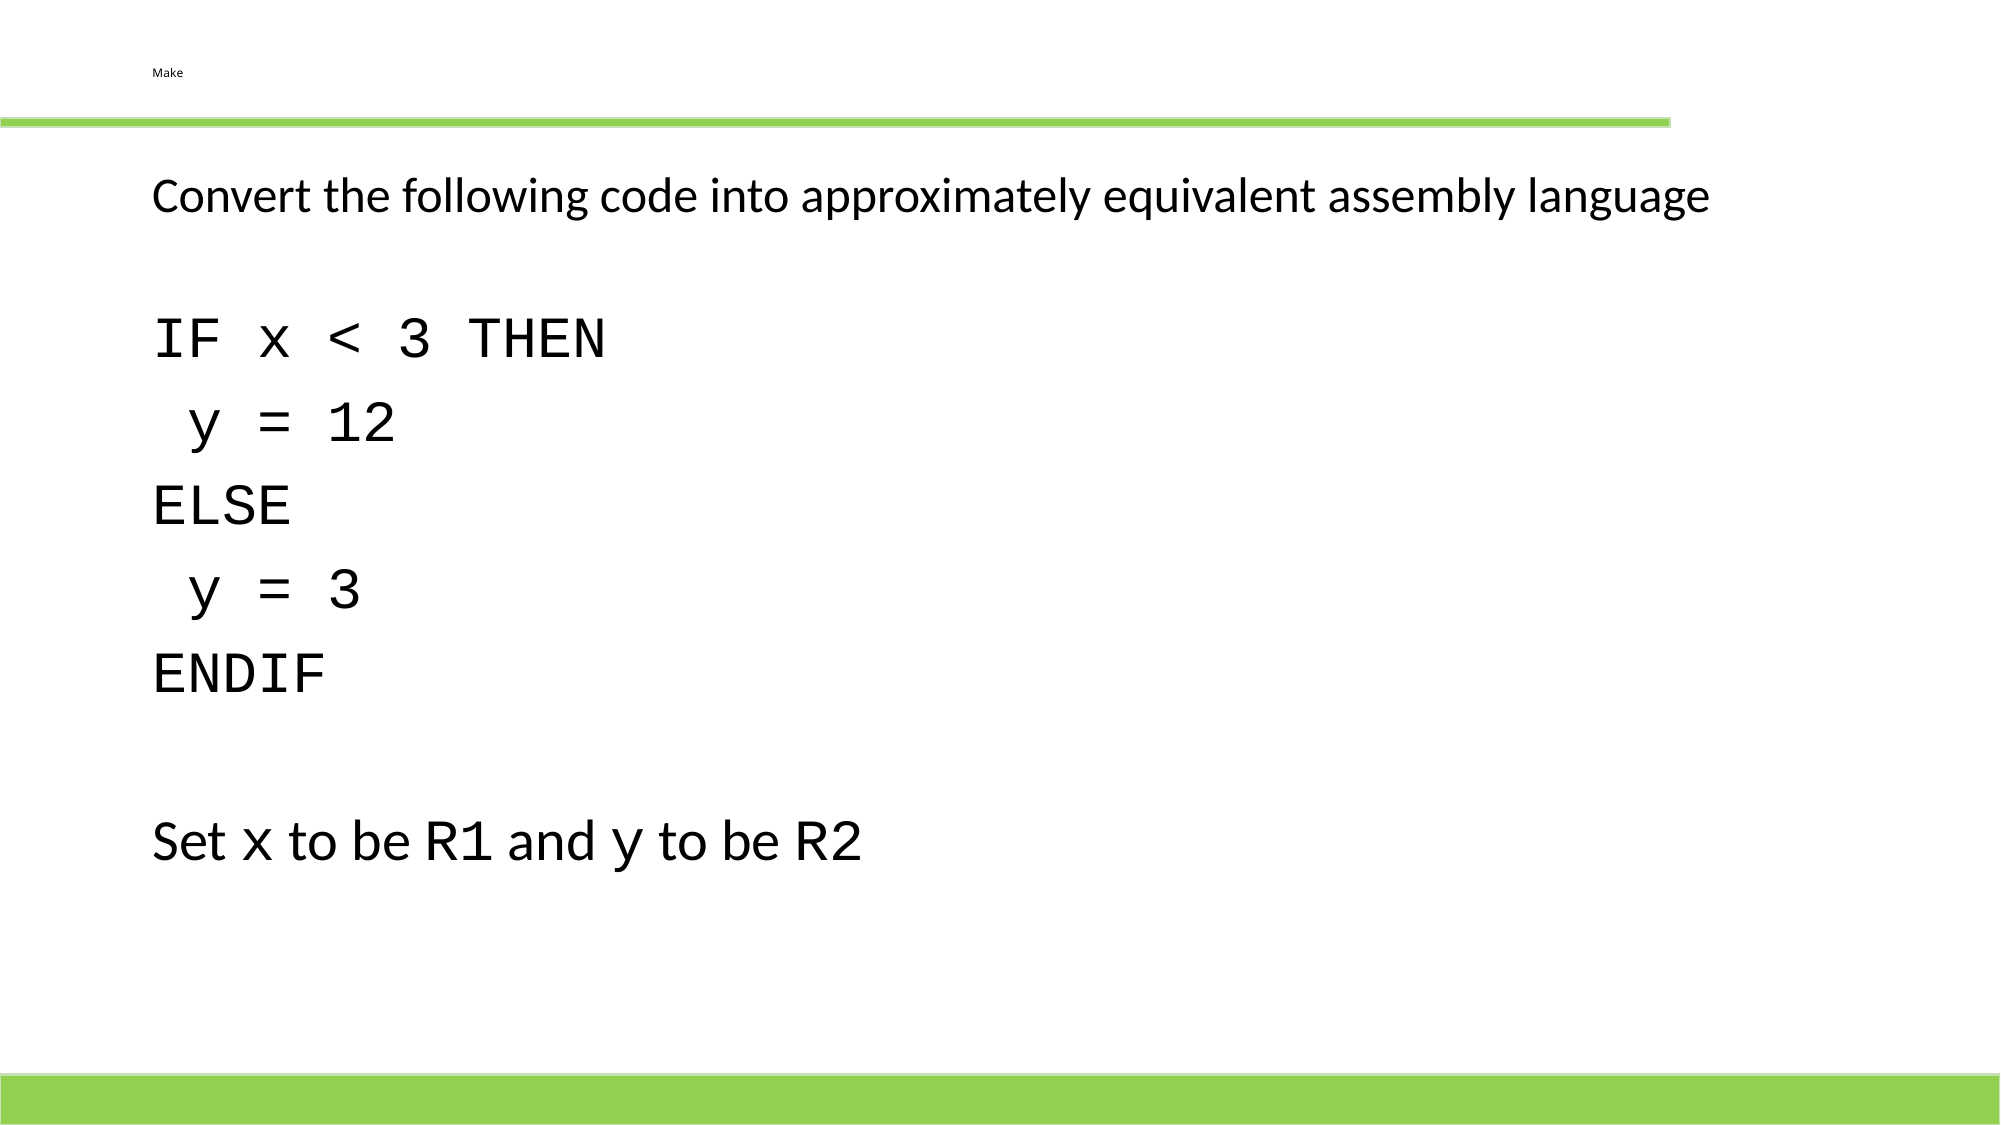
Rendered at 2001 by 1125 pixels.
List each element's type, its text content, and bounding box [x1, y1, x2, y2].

title Make [137, 59, 1863, 89]
text_box Convert the following code into approximately equivalent assembly language [137, 154, 1863, 230]
list IF x < 3 THEN y = 12 ELSE y = 3 ENDIF Set x to be R1 and y to be R2 [137, 299, 1863, 918]
